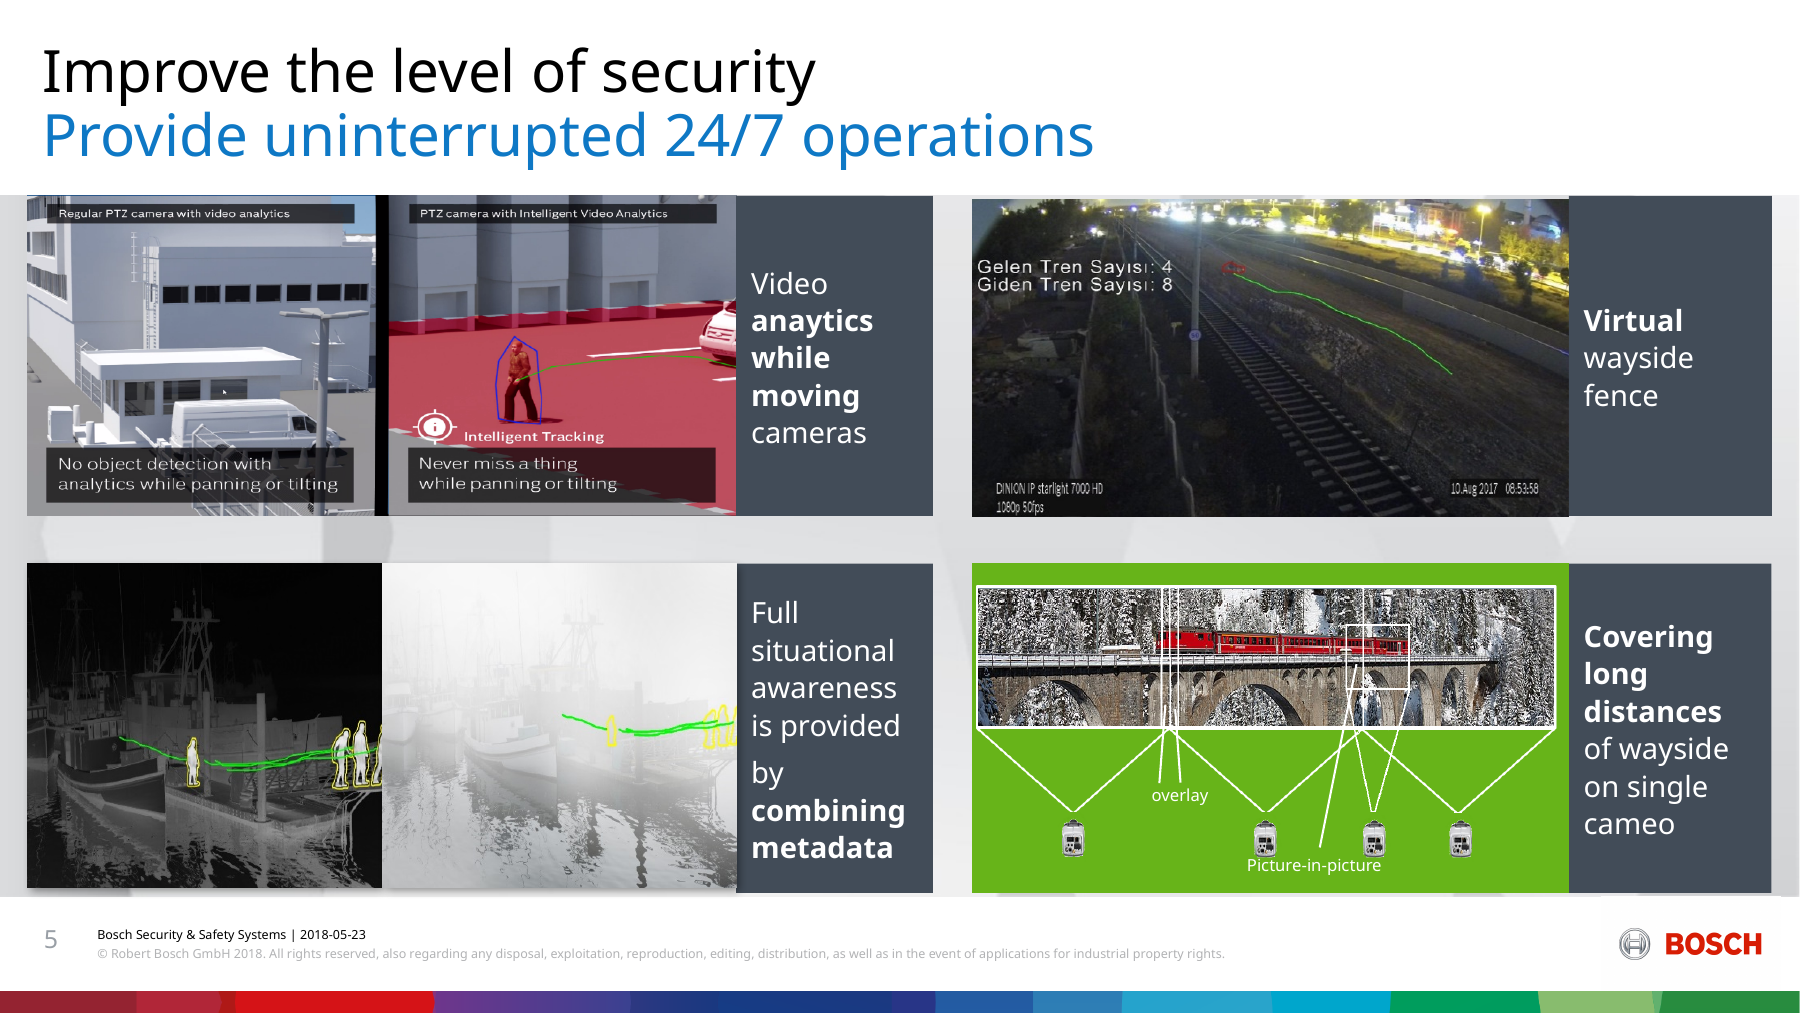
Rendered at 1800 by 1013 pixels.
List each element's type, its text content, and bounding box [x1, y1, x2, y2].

text_box © Robert Bosch GmbH 2018. All rights reserved, also regarding any disposal, exploitation, reproduction, editing, distribution, as well as in the event of applications for industrial property rights. [97, 944, 1599, 980]
text_box Improve the level of security [42, 42, 1758, 107]
text_box Bosch Security & Safety Systems | 2018-05-23 [97, 925, 1599, 944]
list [972, 198, 1569, 517]
text_box 5 [43, 923, 92, 990]
picture [27, 195, 737, 516]
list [0, 195, 1800, 897]
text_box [27, 563, 737, 888]
title Provide uninterrupted 24/7 operations [42, 107, 1758, 170]
picture [0, 990, 1272, 1013]
picture [1390, 896, 1800, 1013]
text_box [972, 563, 1569, 893]
